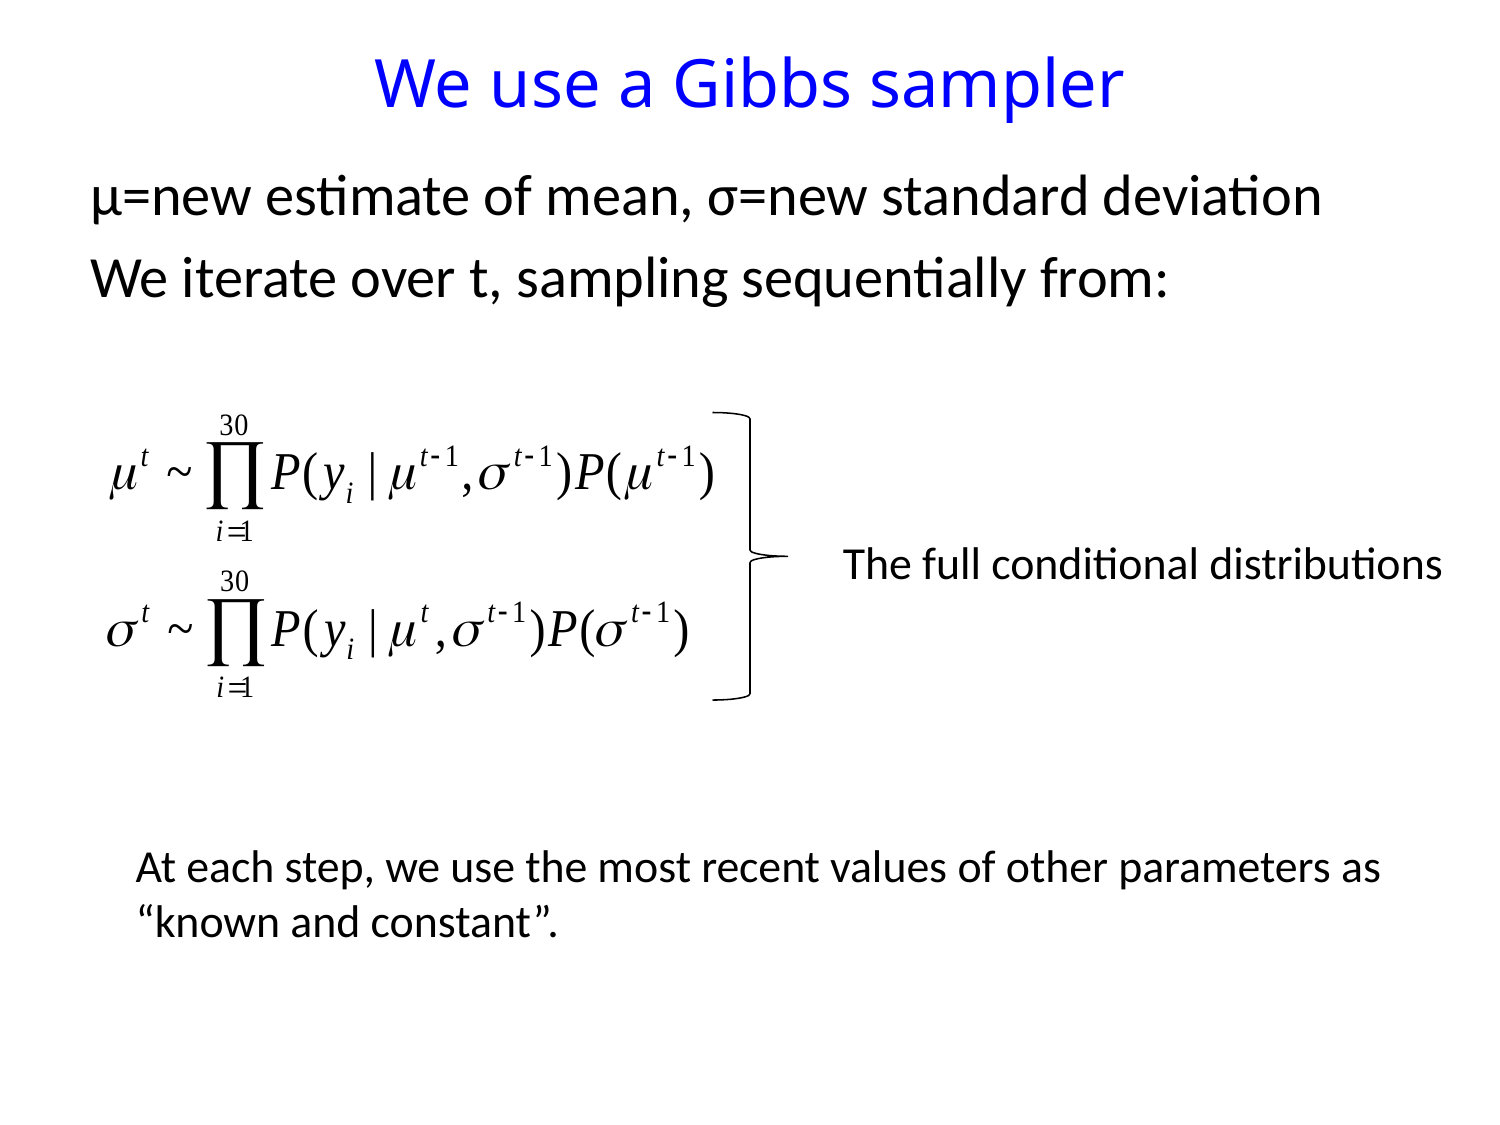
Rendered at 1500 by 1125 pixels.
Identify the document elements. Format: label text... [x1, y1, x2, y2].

text_box [765, 554, 789, 559]
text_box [99, 399, 761, 711]
list μ=new estimate of mean, σ=new standard deviation We iterate over t, sampling sequentially from: [75, 149, 1425, 893]
title We use a Gibbs sampler [75, 0, 1425, 149]
text_box At each step, we use the most recent values of other parameters as “known and constant”. [120, 829, 1397, 954]
text_box The full conditional distributions [828, 526, 1459, 597]
